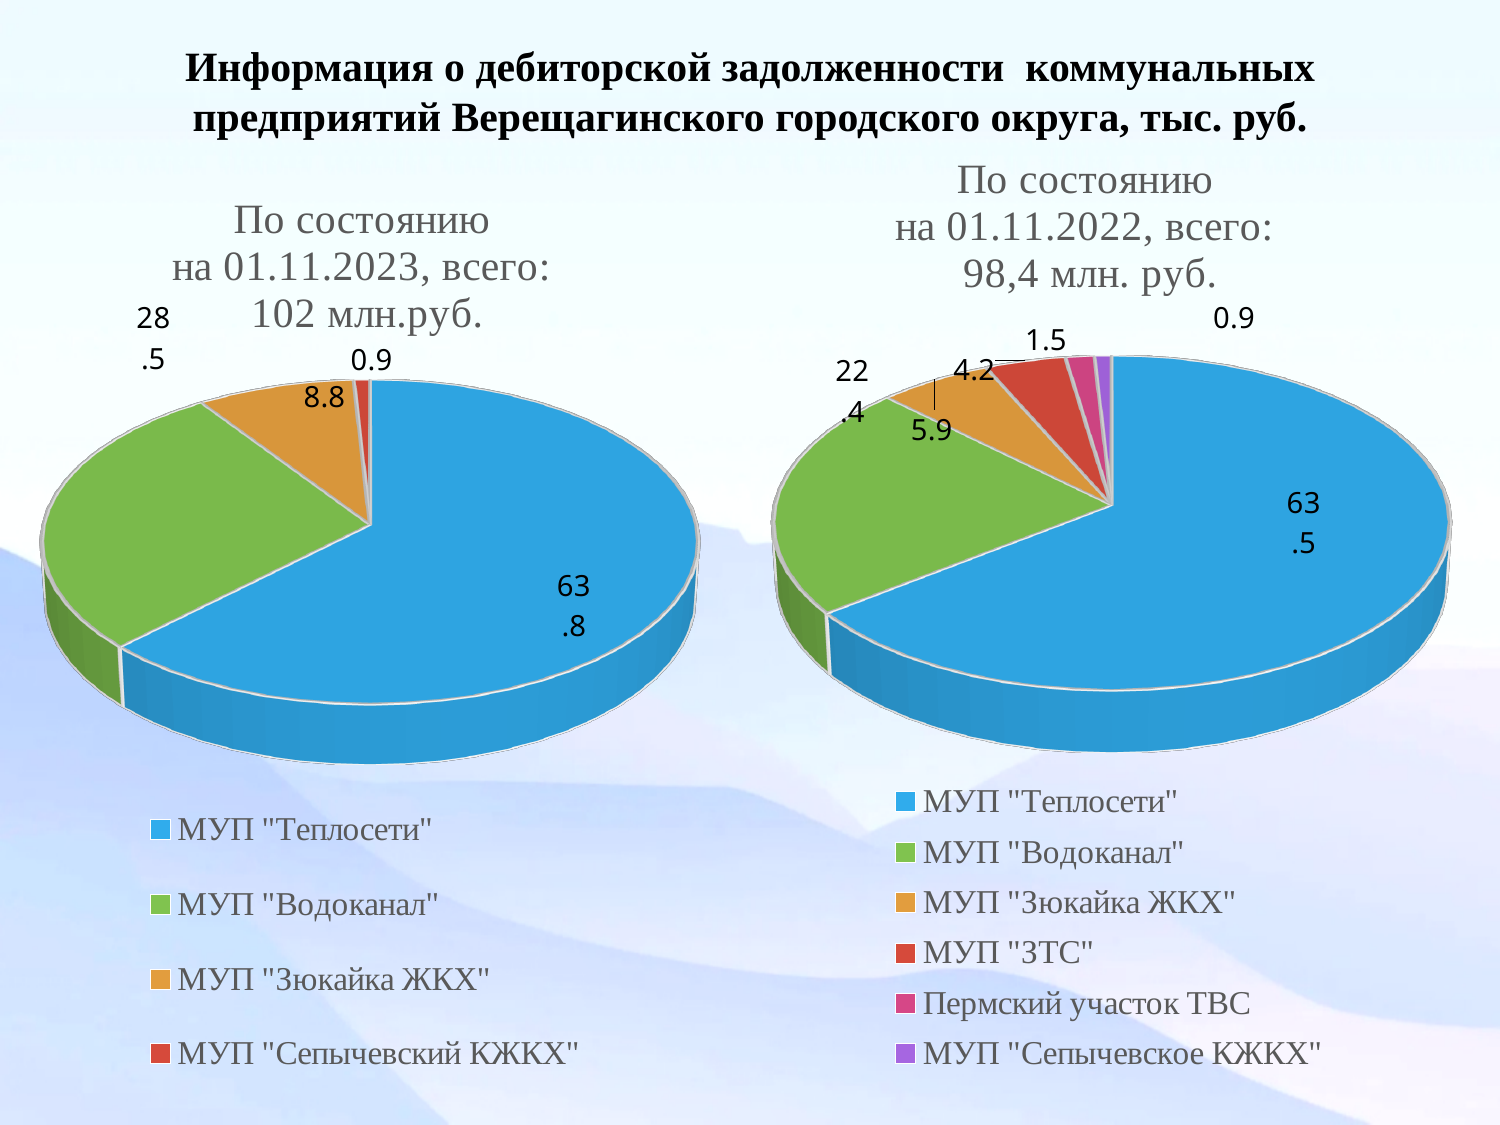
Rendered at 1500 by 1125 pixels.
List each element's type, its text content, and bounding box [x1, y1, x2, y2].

title Информация о дебиторской задолженности коммунальных предприятий Верещагинского городского округа, тыс. руб. [135, 23, 1366, 156]
picture [0, 0, 1500, 1125]
chart [0, 141, 1488, 1125]
